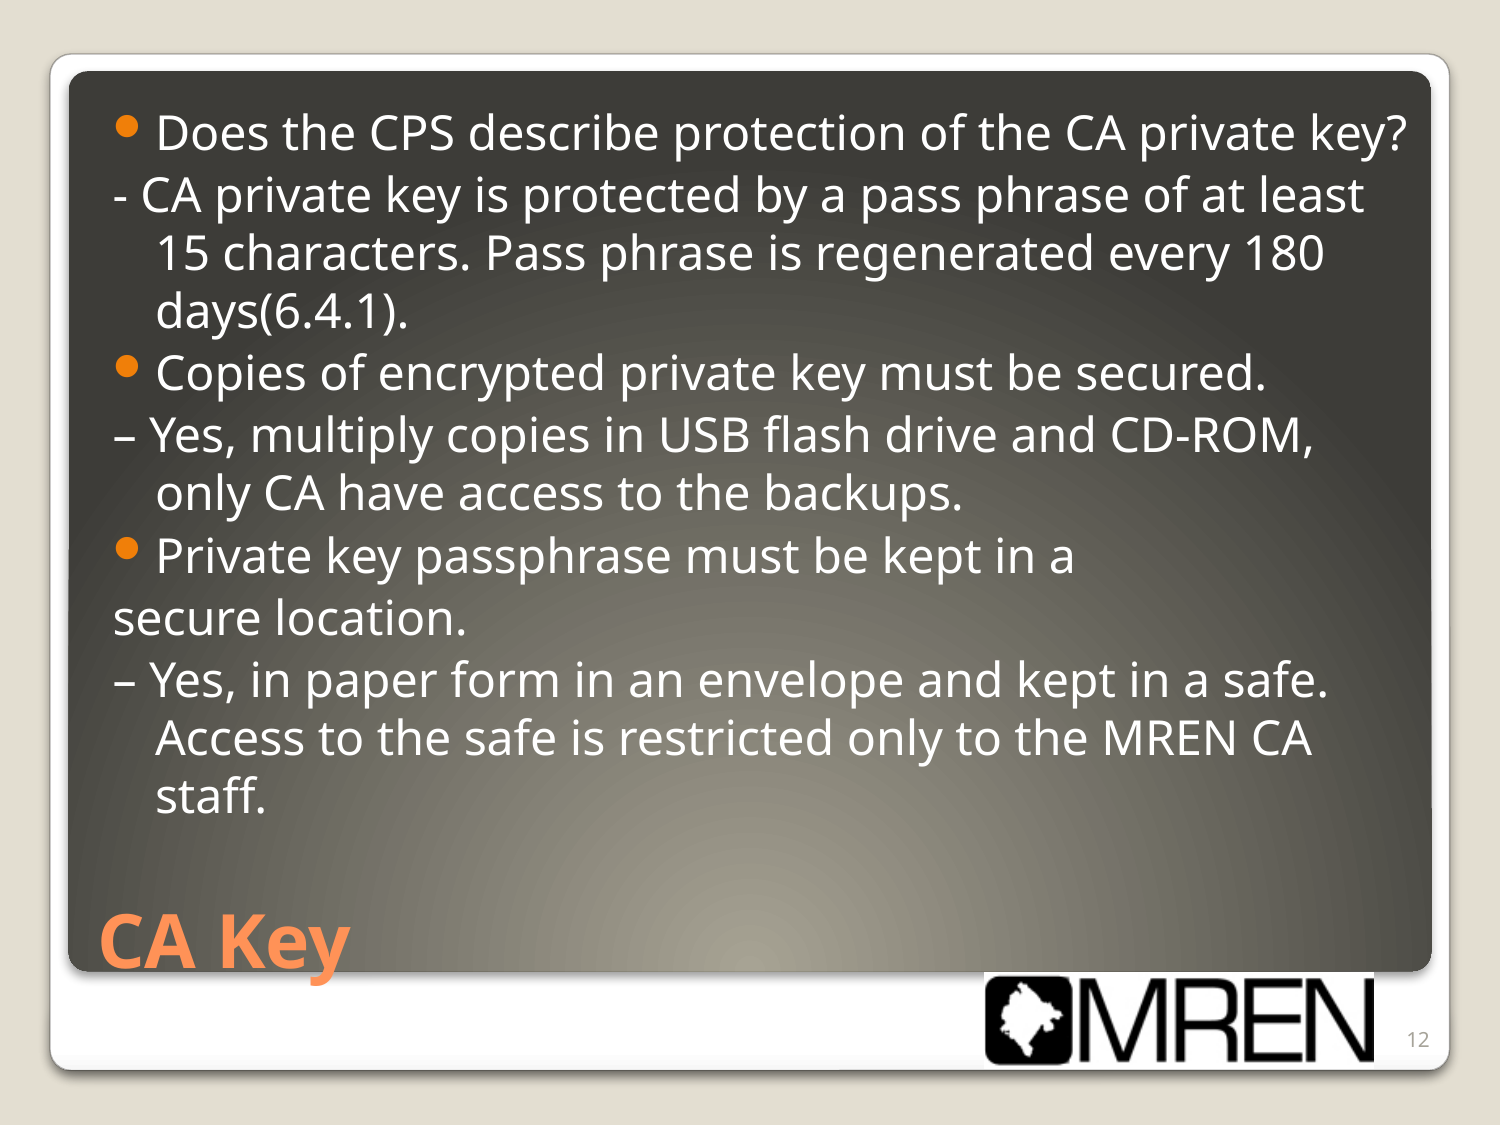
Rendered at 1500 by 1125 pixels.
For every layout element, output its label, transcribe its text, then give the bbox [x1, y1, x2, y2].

picture [984, 972, 1375, 1069]
title CA Key [82, 868, 1425, 992]
list Does the CPS describe protection of the CA private key? - CA private key is protected by a pass phrase of at least 15 characters. Pass phrase is regenerated every 180 days(6.4.1). Copies of encrypted private key must be secured. – Yes, multiply copies in USB flash drive and CD-ROM, only CA have access to the backups. Private key passphrase must be kept in a secure location. – Yes, in paper form in an envelope and kept in a safe. Access to the safe is restricted only to the MREN CA staff. [82, 86, 1425, 868]
slide_number 12 [1380, 1002, 1445, 1063]
